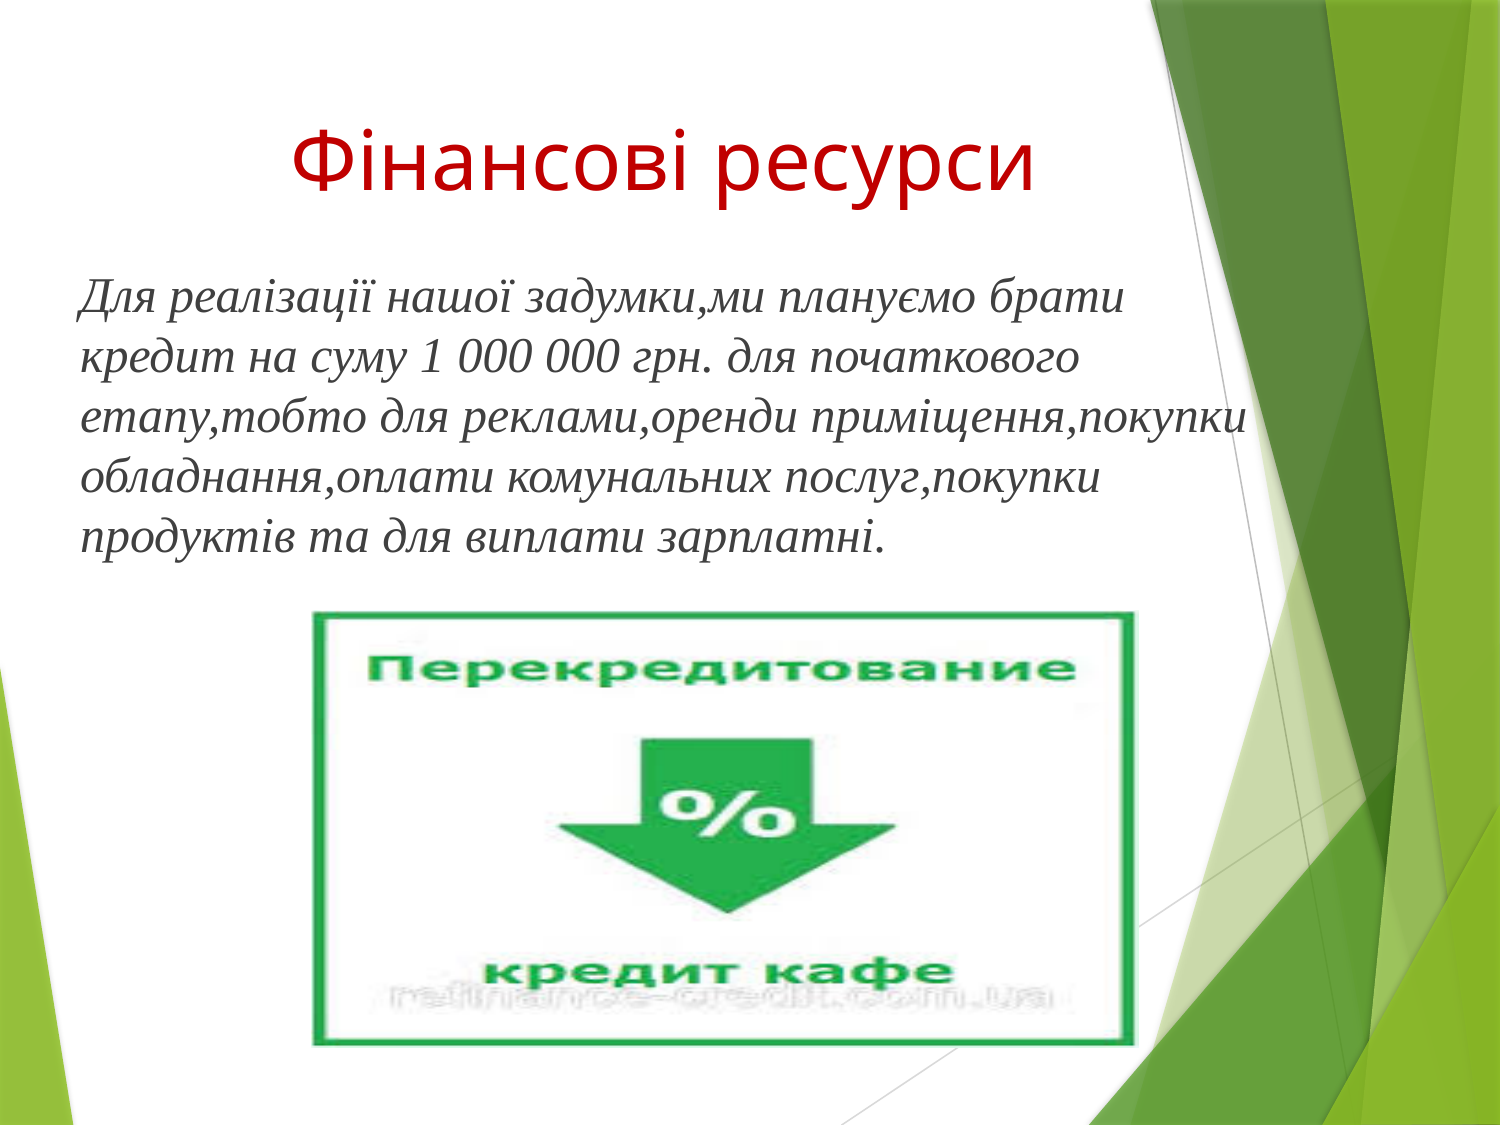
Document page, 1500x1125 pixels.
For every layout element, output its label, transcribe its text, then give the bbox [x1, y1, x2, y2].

picture [311, 609, 1140, 1048]
title Фінансові ресурси [99, 99, 1142, 255]
list Для реалізації нашої задумки,ми плануємо брати кредит на суму 1 000 000 грн. для початкового етапу,тобто для реклами,оренди приміщення,покупки обладнання,оплати комунальних послуг,покупки продуктів та для виплати зарплатні. [64, 255, 1282, 892]
